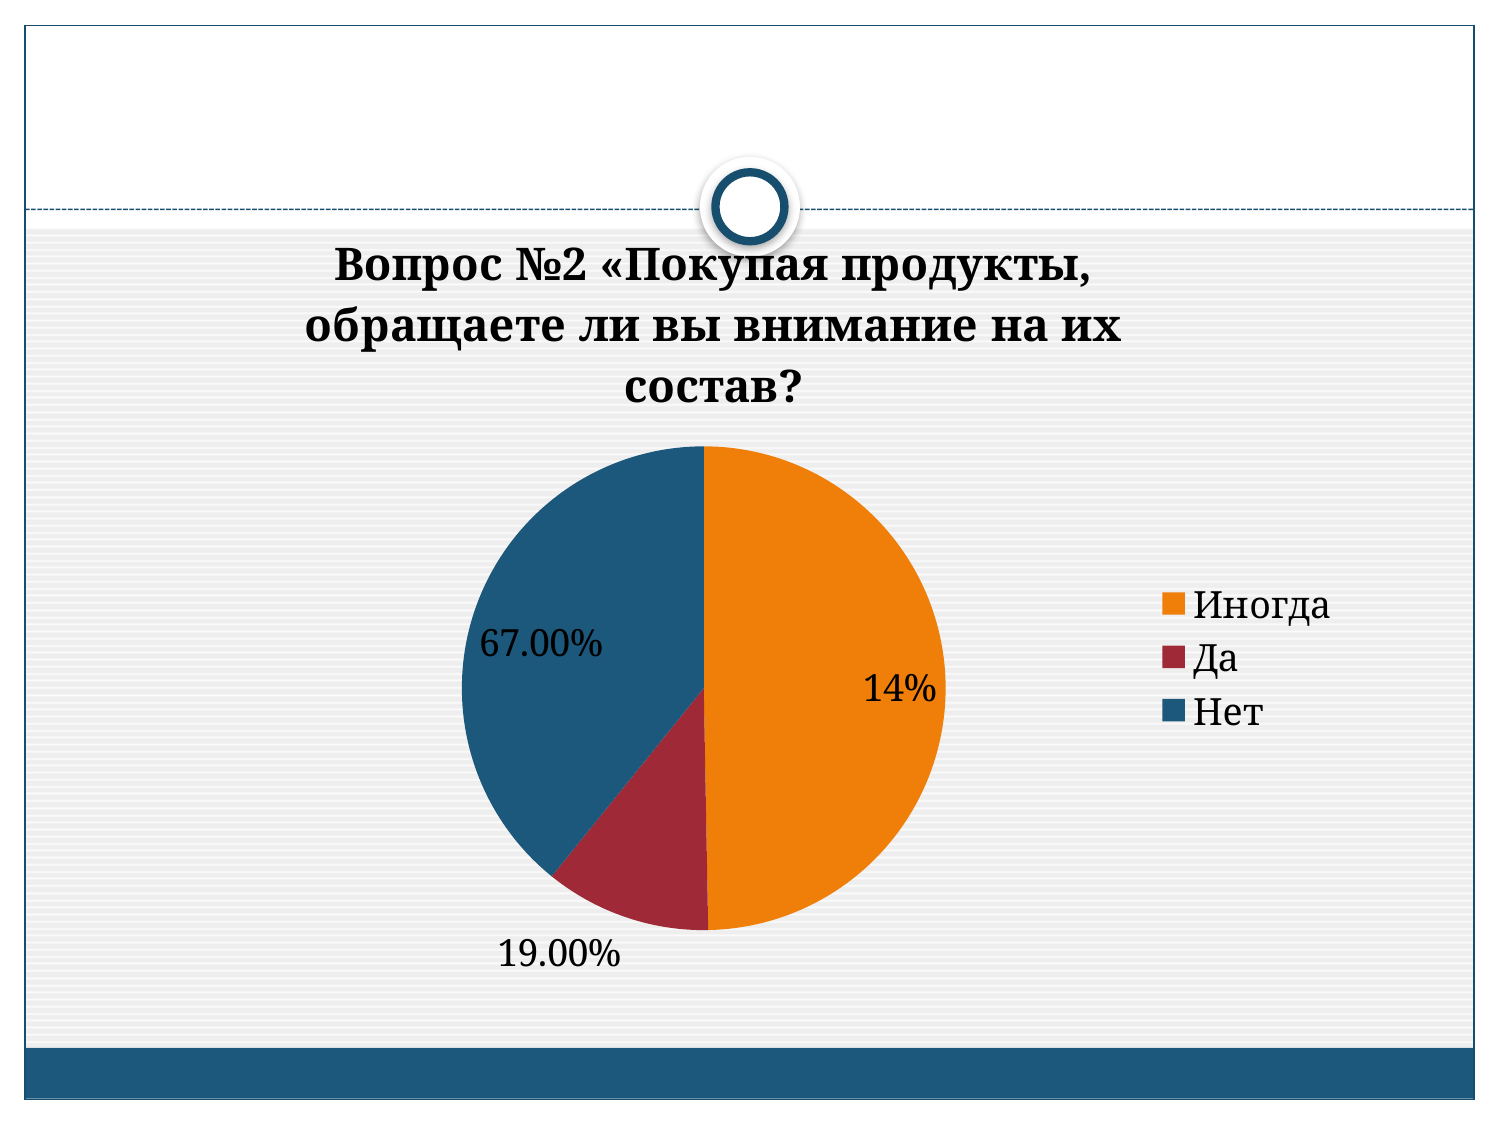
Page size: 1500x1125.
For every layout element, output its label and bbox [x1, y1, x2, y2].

chart [111, 195, 1377, 1000]
